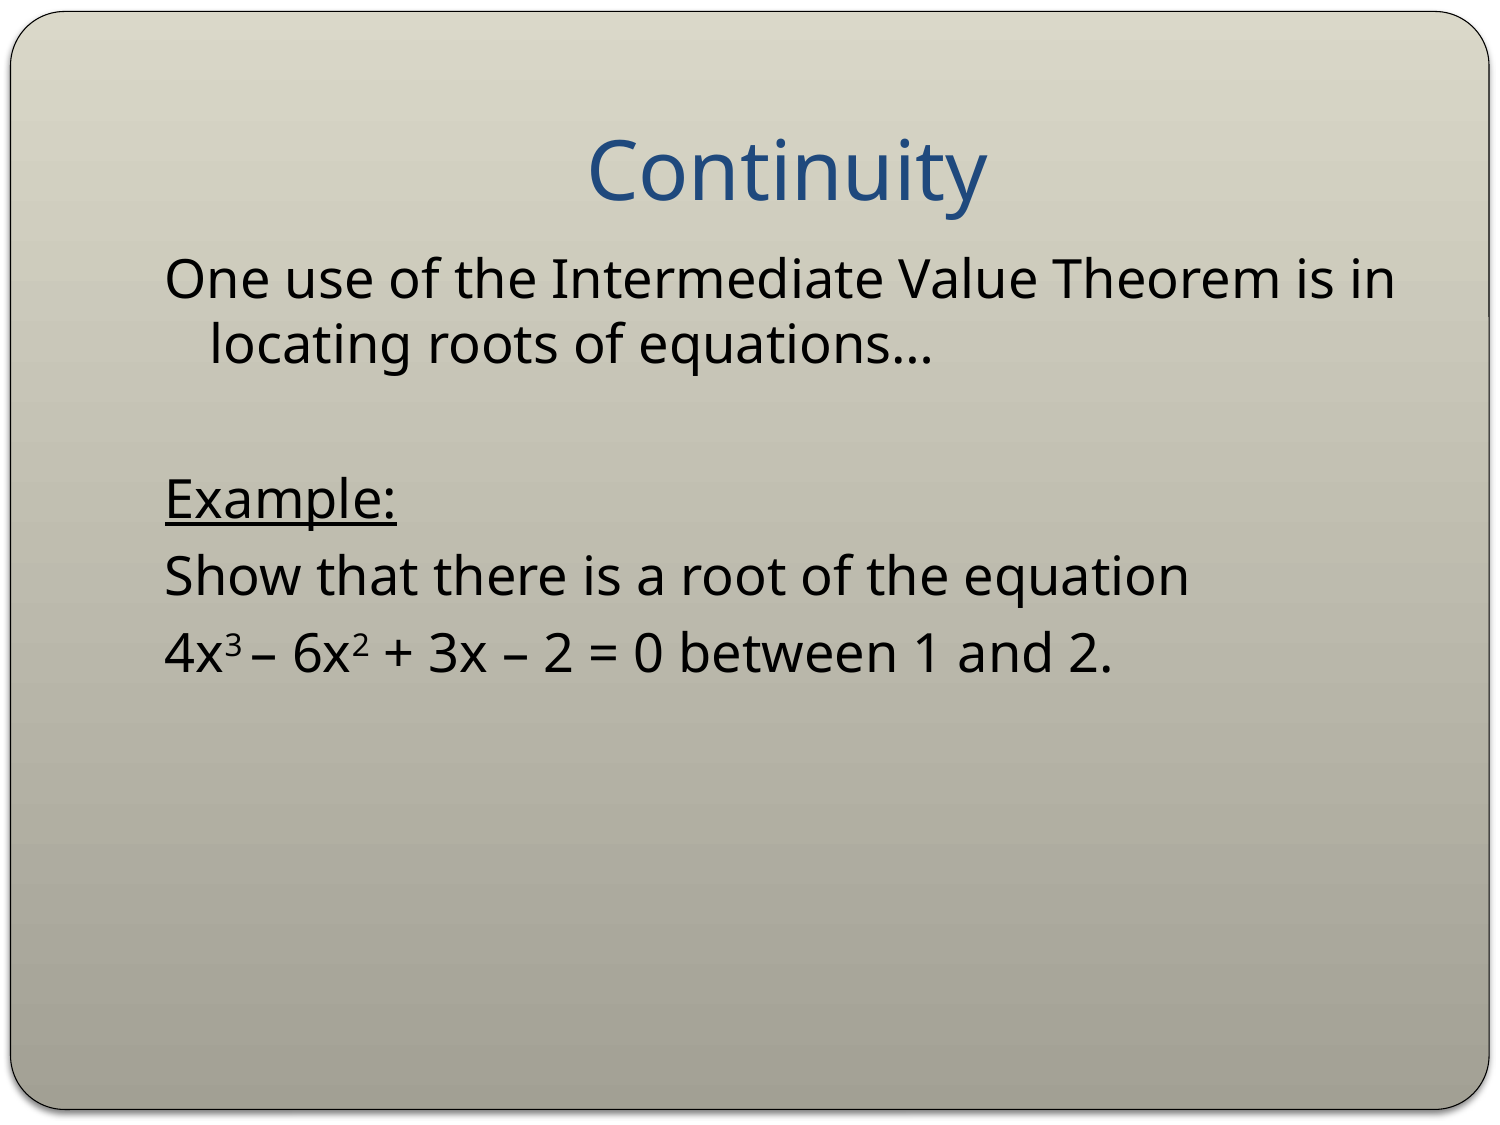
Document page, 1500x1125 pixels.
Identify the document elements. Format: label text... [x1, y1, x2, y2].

list One use of the Intermediate Value Theorem is in locating roots of equations… Example: Show that there is a root of the equation 4x3 – 6x2 + 3x – 2 = 0 between 1 and 2. [150, 237, 1425, 988]
title Continuity [150, 45, 1425, 233]
